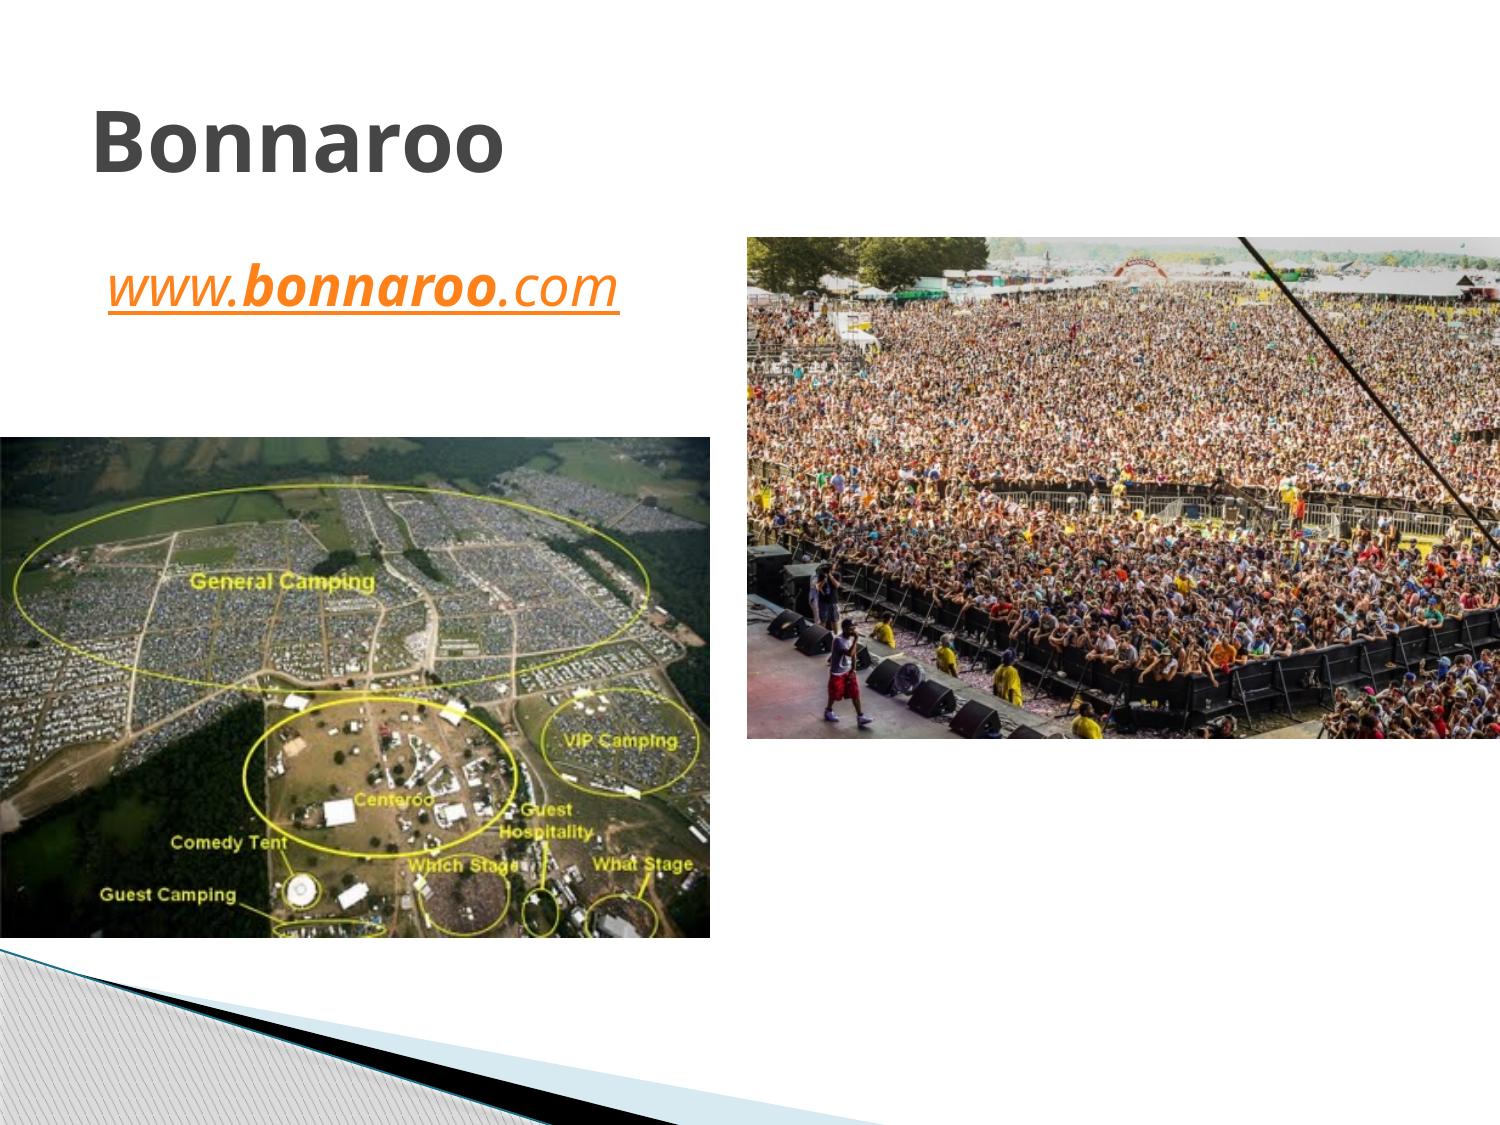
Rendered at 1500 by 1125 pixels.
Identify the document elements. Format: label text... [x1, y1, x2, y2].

list www.bonnaroo.com [75, 243, 1425, 986]
picture [746, 237, 1500, 740]
title Bonnaroo [75, 45, 1425, 233]
picture [0, 437, 710, 938]
